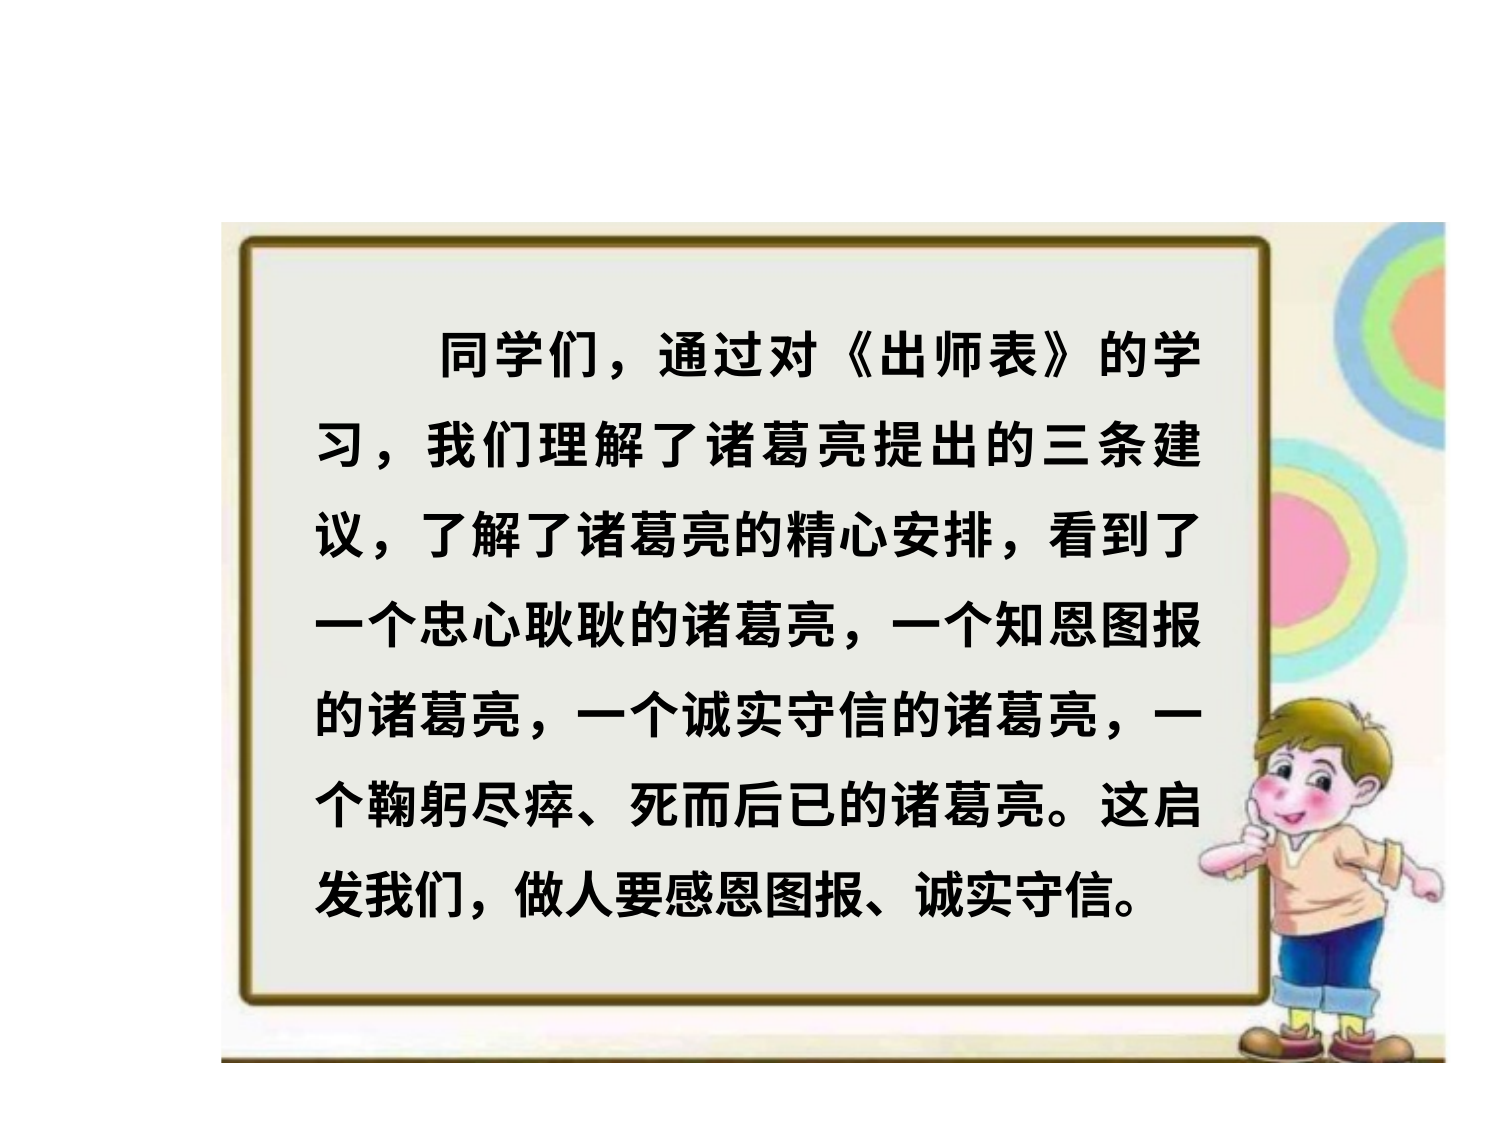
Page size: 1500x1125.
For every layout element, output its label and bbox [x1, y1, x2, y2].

picture [221, 222, 1451, 1063]
